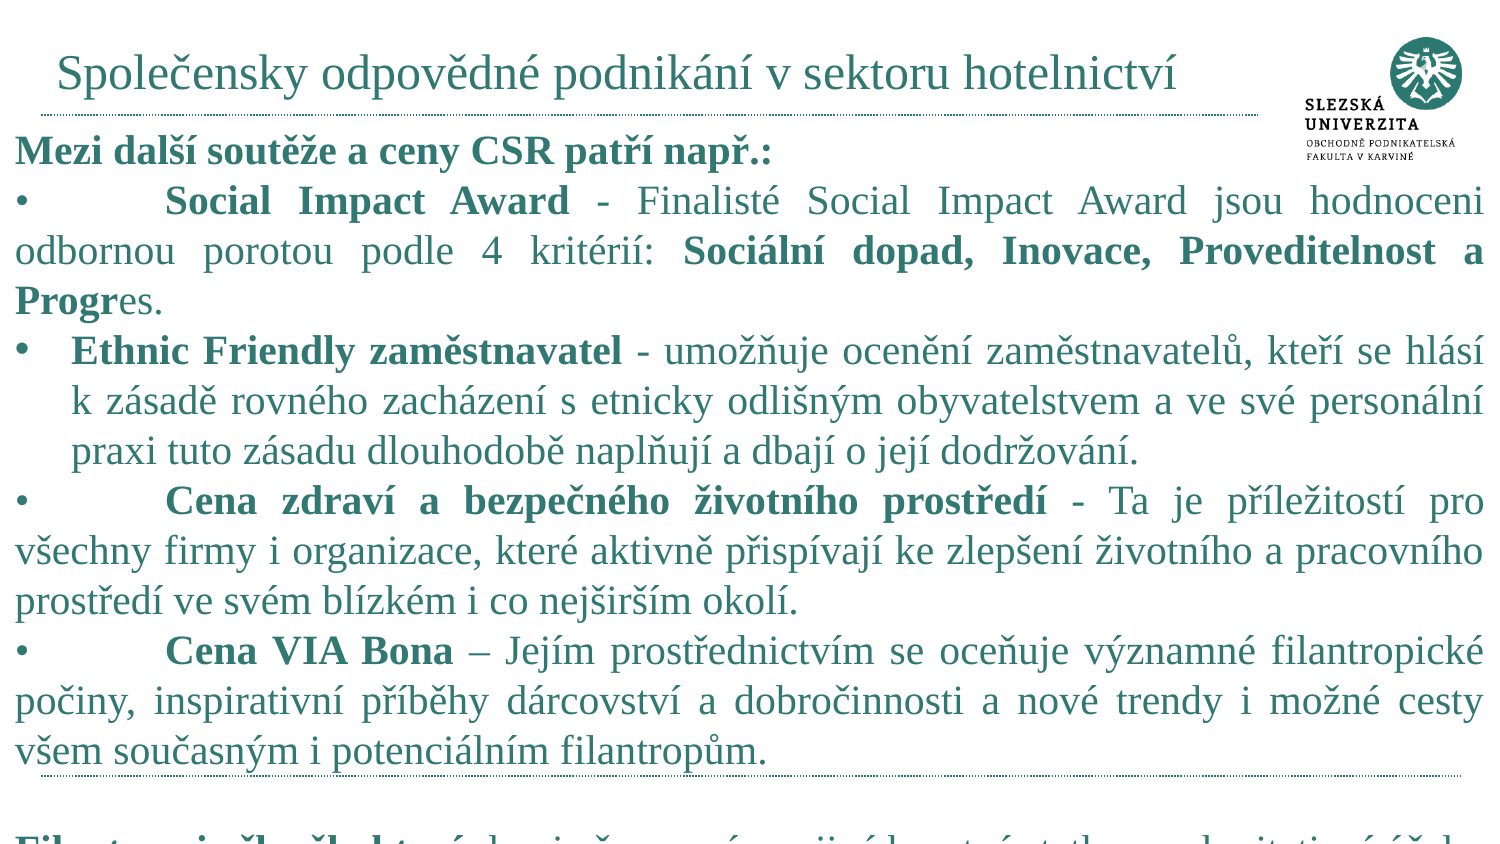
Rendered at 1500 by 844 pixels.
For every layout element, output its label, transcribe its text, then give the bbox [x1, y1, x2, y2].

title Společensky odpovědné podnikání v sektoru hotelnictví [41, 32, 1258, 115]
picture [1305, 37, 1462, 115]
text_box Mezi další soutěže a ceny CSR patří např.: • Social Impact Award - Finalisté Social Impact Award jsou hodnoceni odbornou porotou podle 4 kritérií: Sociální dopad, Inovace, Proveditelnost a Progres. Ethnic Friendly zaměstnavatel - umožňuje ocenění zaměstnavatelů, kteří se hlásí k zásadě rovného zacházení s etnicky odlišným obyvatelstvem a ve své personální praxi tuto zásadu dlouhodobě naplňují a dbají o její dodržování. • Cena zdraví a bezpečného životního prostředí - Ta je příležitostí pro všechny firmy i organizace, které aktivně přispívají ke zlepšení životního a pracovního prostředí ve svém blízkém i co nejširším okolí. • Cena VIA Bona – Jejím prostřednictvím se oceňuje významné filantropické počiny, inspirativní příběhy dárcovství a dobročinnosti a nové trendy i možné cesty všem současným i potenciálním filantropům. Filantrop je člověk, který daruje čas, peníze a jiné hmotné statky na charitativní účely. [0, 115, 1500, 844]
